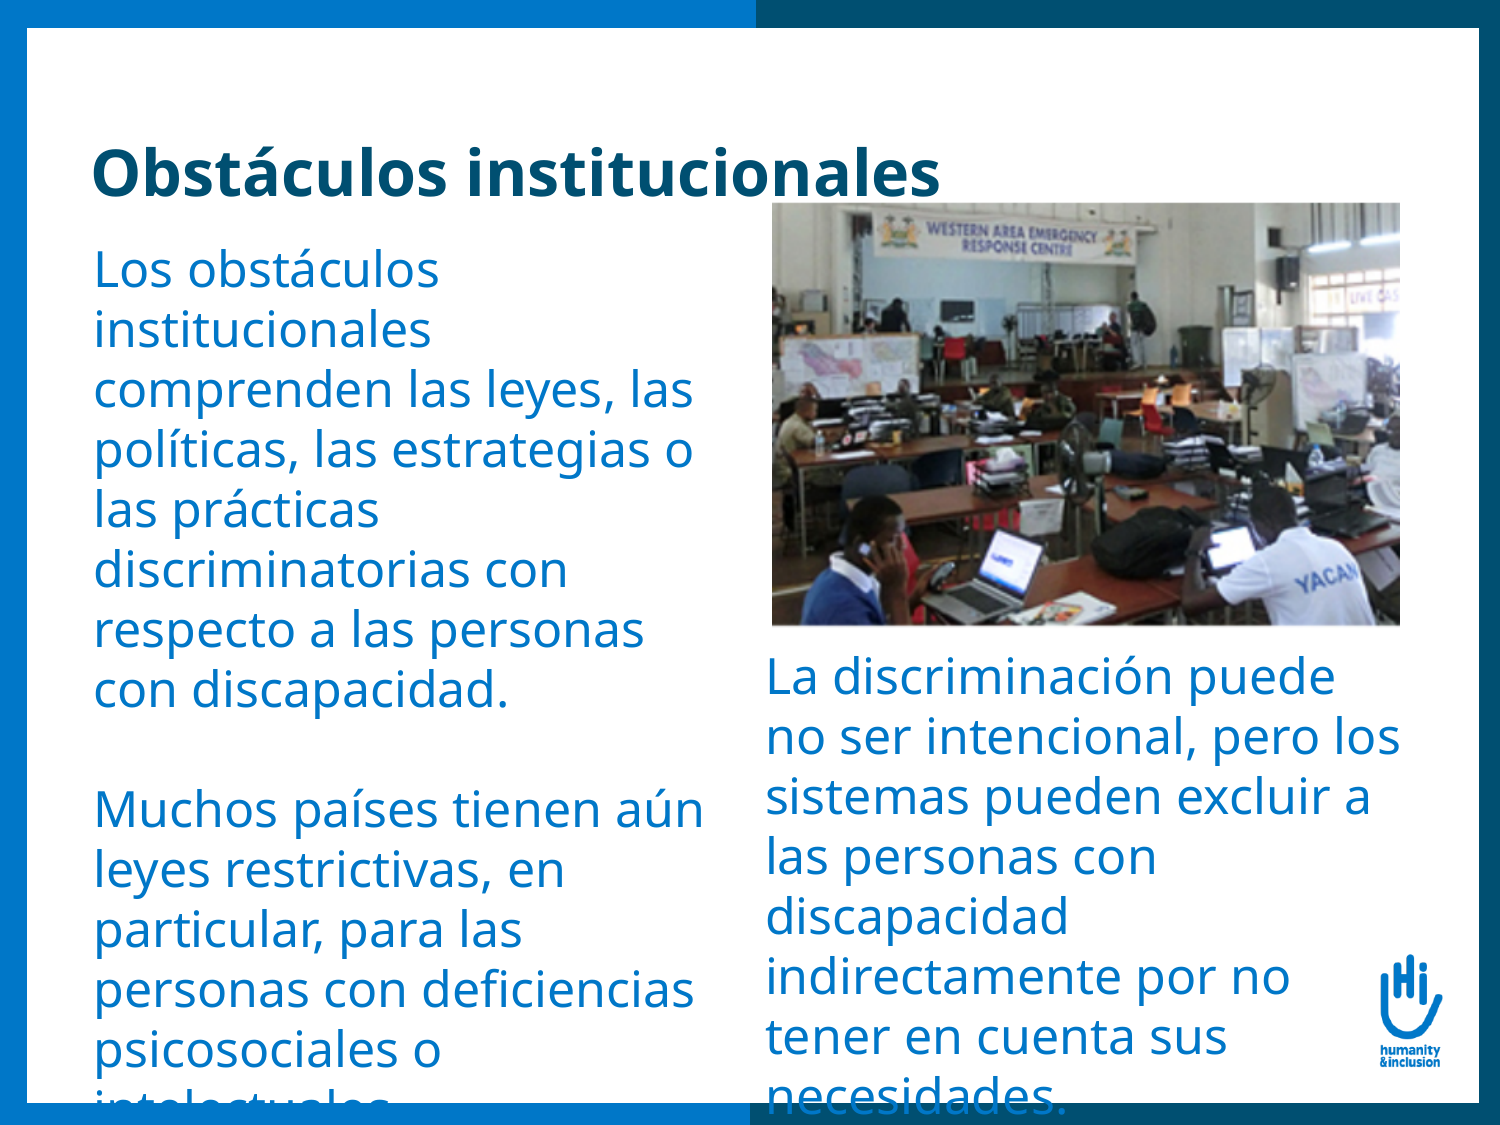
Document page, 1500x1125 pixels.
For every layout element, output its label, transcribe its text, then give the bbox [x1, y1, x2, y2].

title Obstáculos institucionales [78, 80, 1420, 262]
picture [1422, 942, 1451, 1078]
text_box La discriminación puede no ser intencional, pero los sistemas pueden excluir a las personas con discapacidad indirectamente por no tener en cuenta sus necesidades. [750, 637, 1422, 1125]
text_box Los obstáculos institucionales comprenden las leyes, las políticas, las estrategias o las prácticas discriminatorias con respecto a las personas con discapacidad. Muchos países tienen aún leyes restrictivas, en particular, para las personas con deficiencias psicosociales o intelectuales. [78, 230, 750, 1125]
picture [772, 200, 1400, 630]
